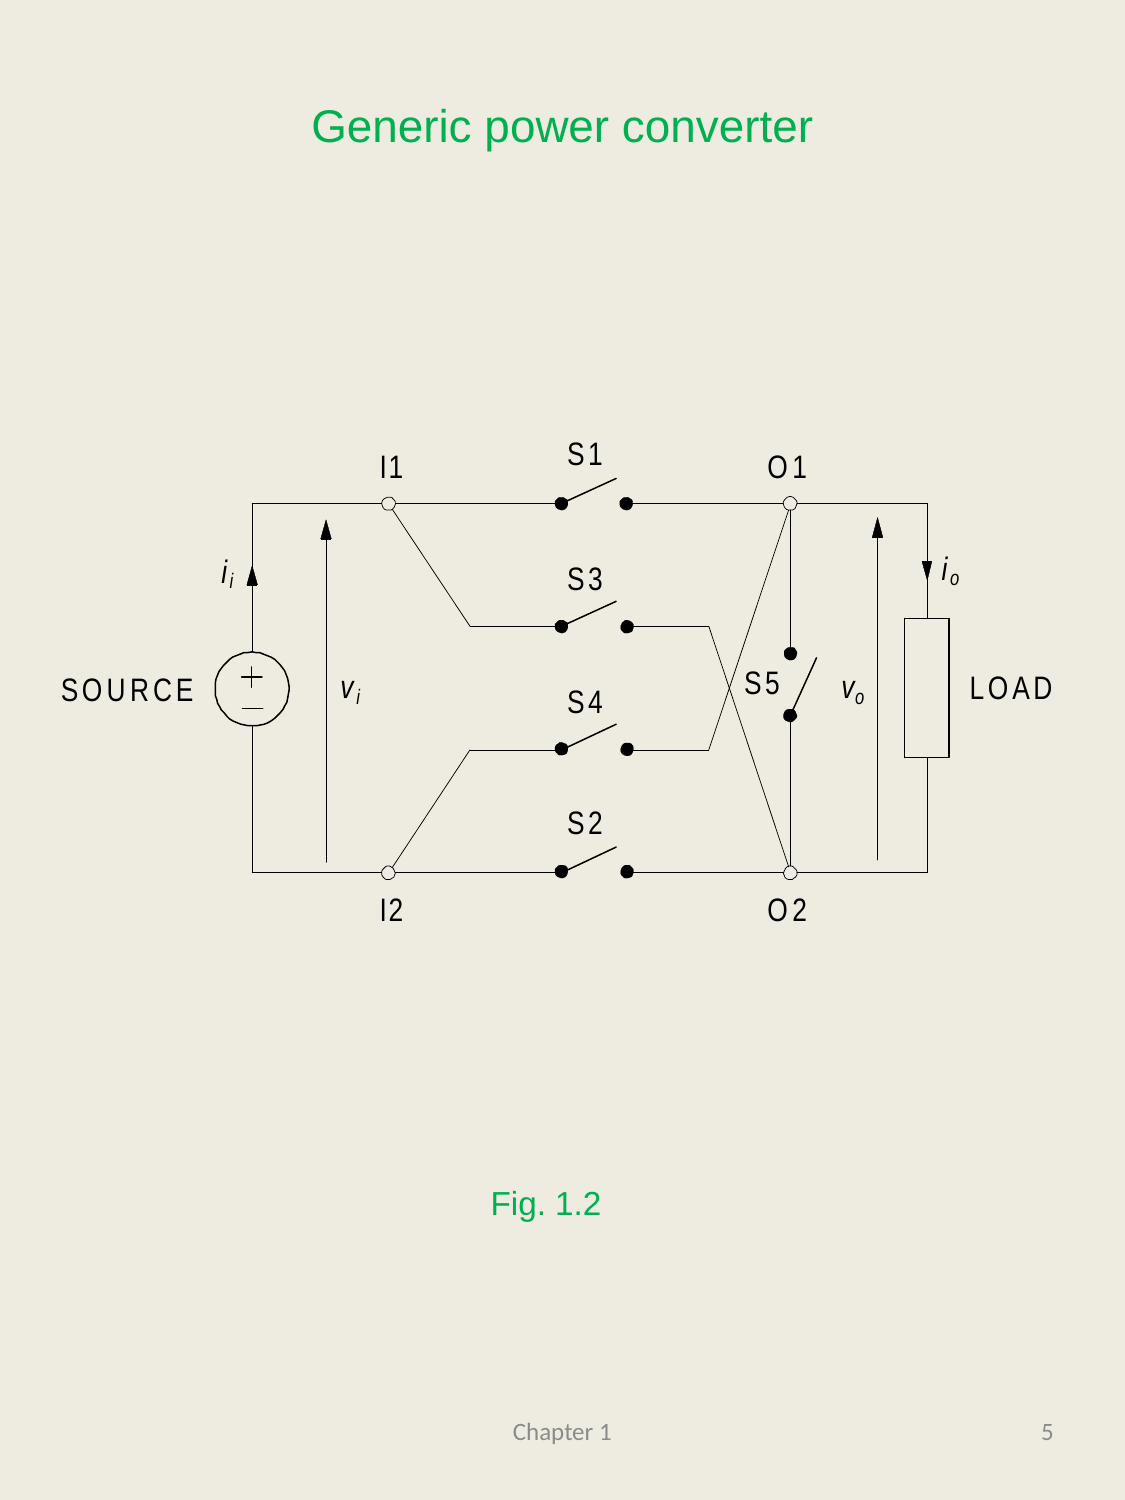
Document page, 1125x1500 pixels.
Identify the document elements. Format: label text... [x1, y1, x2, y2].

slide_number 5 [806, 1390, 1069, 1471]
text_box Fig. 1.2 [475, 1174, 617, 1230]
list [56, 334, 1069, 1059]
title Generic power converter [56, 60, 1069, 188]
footer Chapter 1 [384, 1390, 741, 1471]
